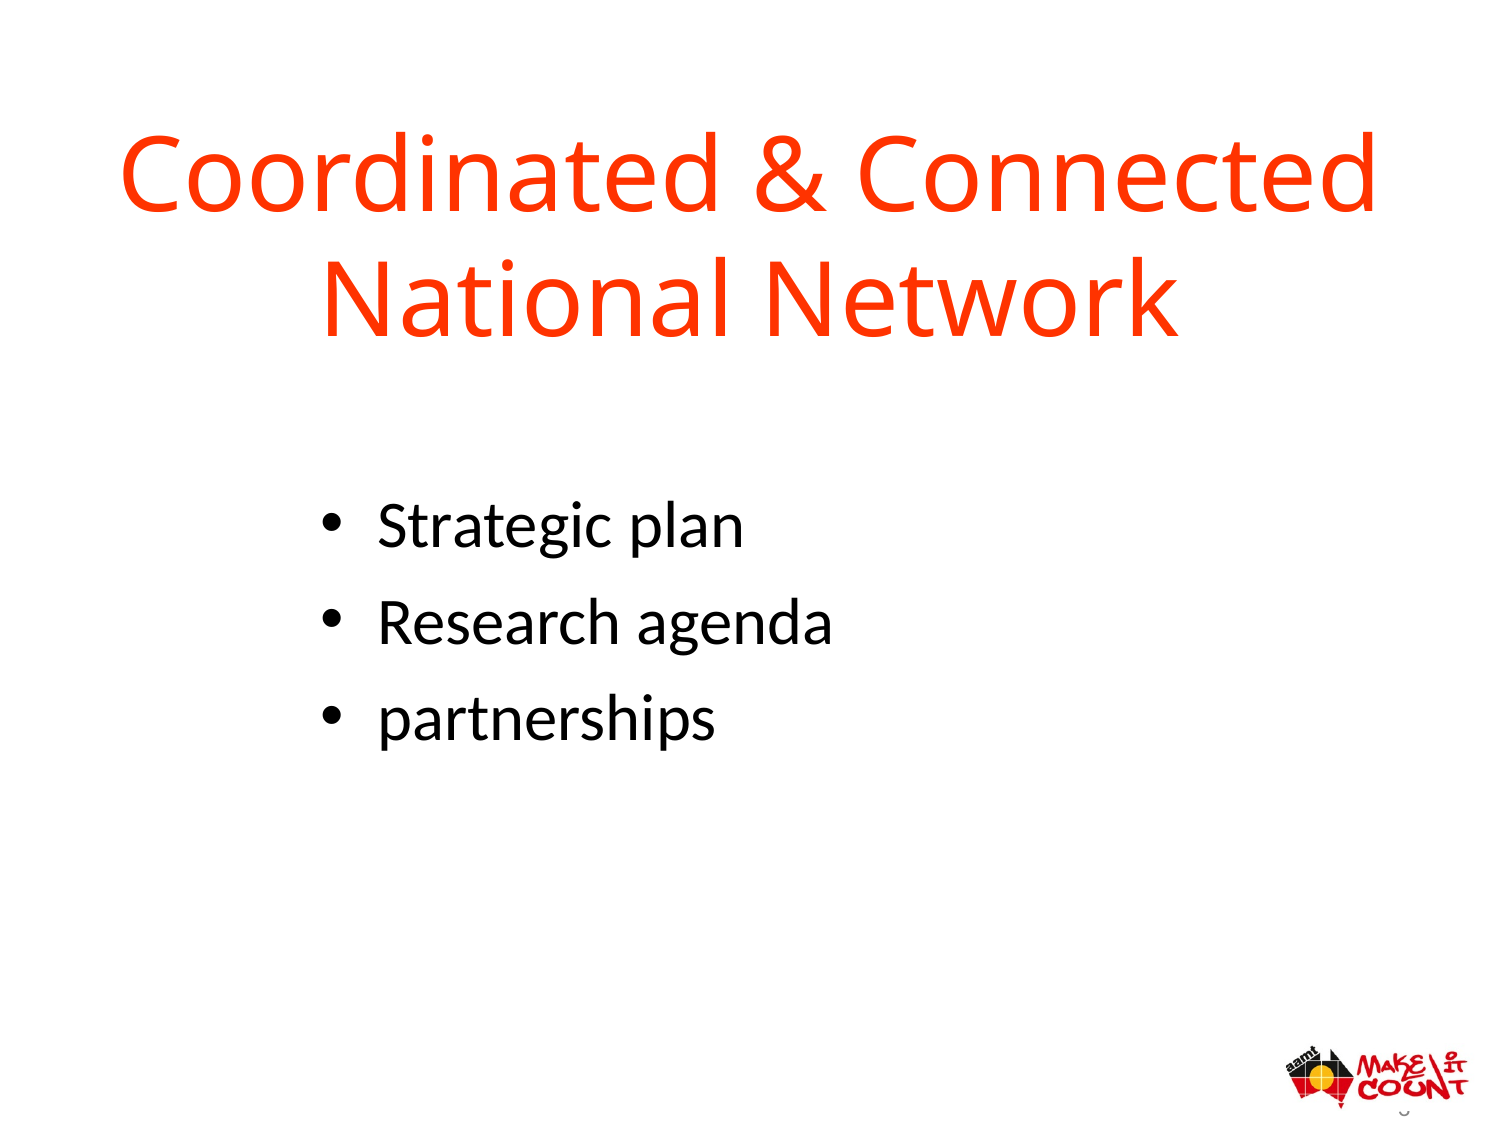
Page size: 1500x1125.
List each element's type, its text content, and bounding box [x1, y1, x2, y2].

list Strategic plan Research agenda partnerships [314, 474, 1024, 1026]
picture [1278, 1043, 1475, 1111]
title Coordinated & Connected National Network [74, 108, 1426, 357]
